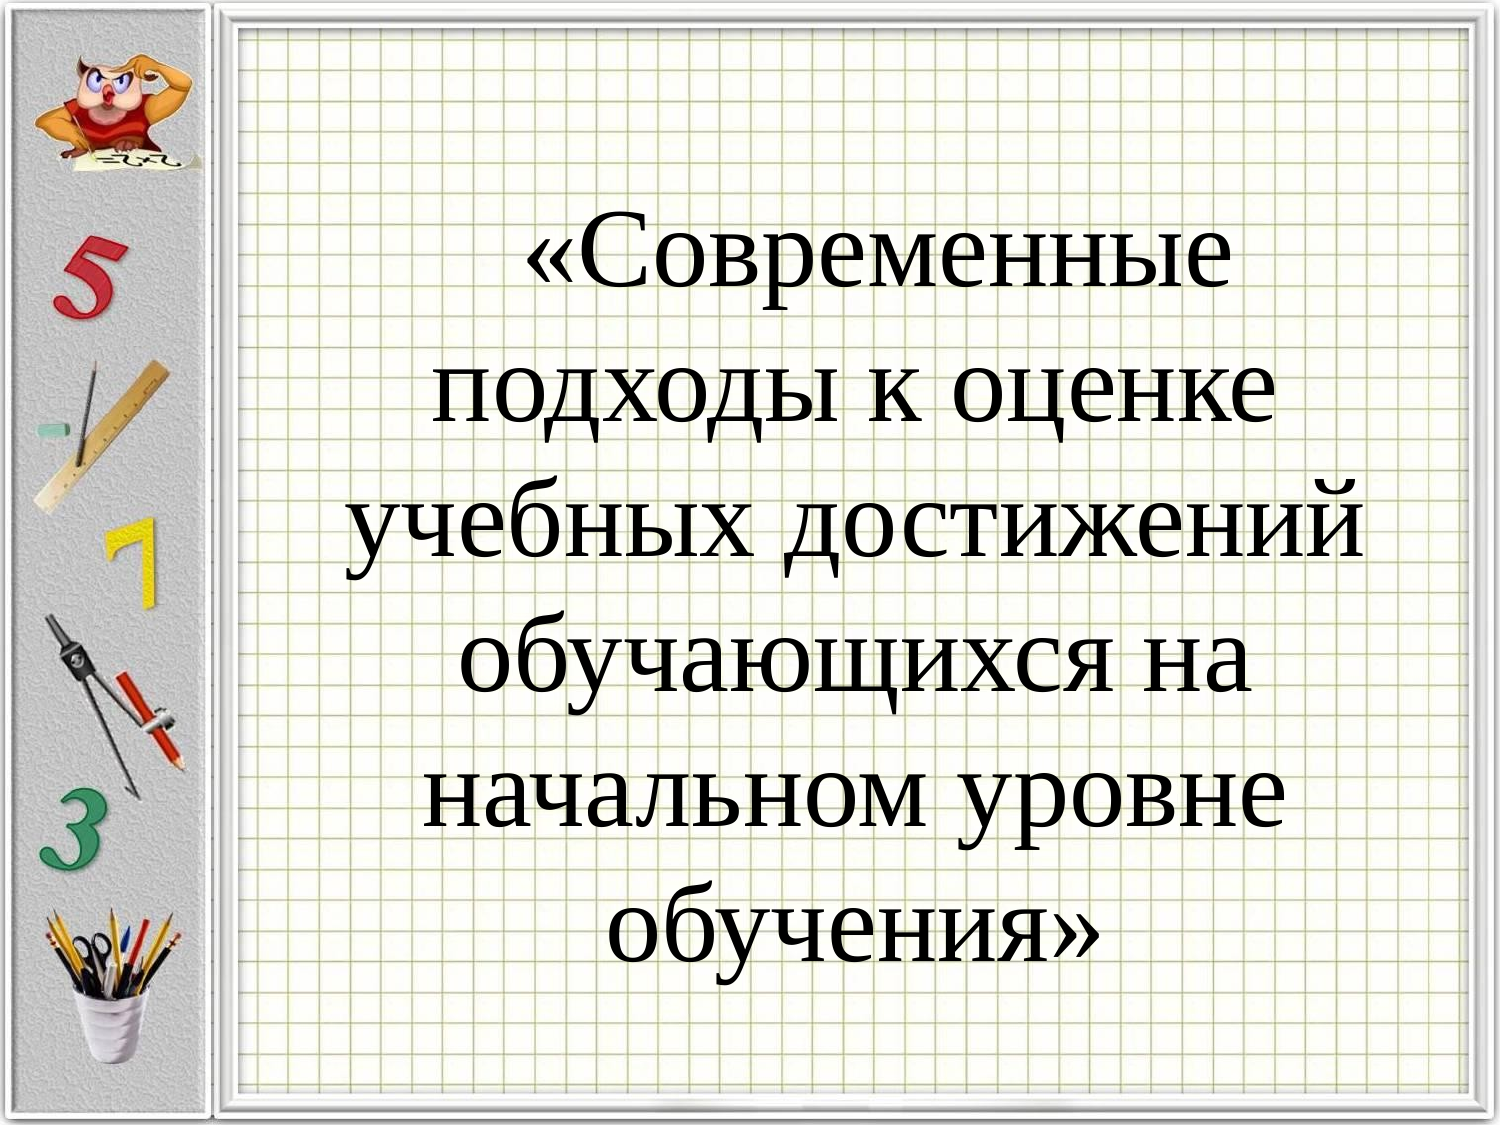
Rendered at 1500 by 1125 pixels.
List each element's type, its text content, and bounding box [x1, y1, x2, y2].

picture [0, 0, 1500, 1125]
title «Современные подходы к оценке учебных достижений обучающихся на начальном уровне обучения» [316, 172, 1396, 985]
